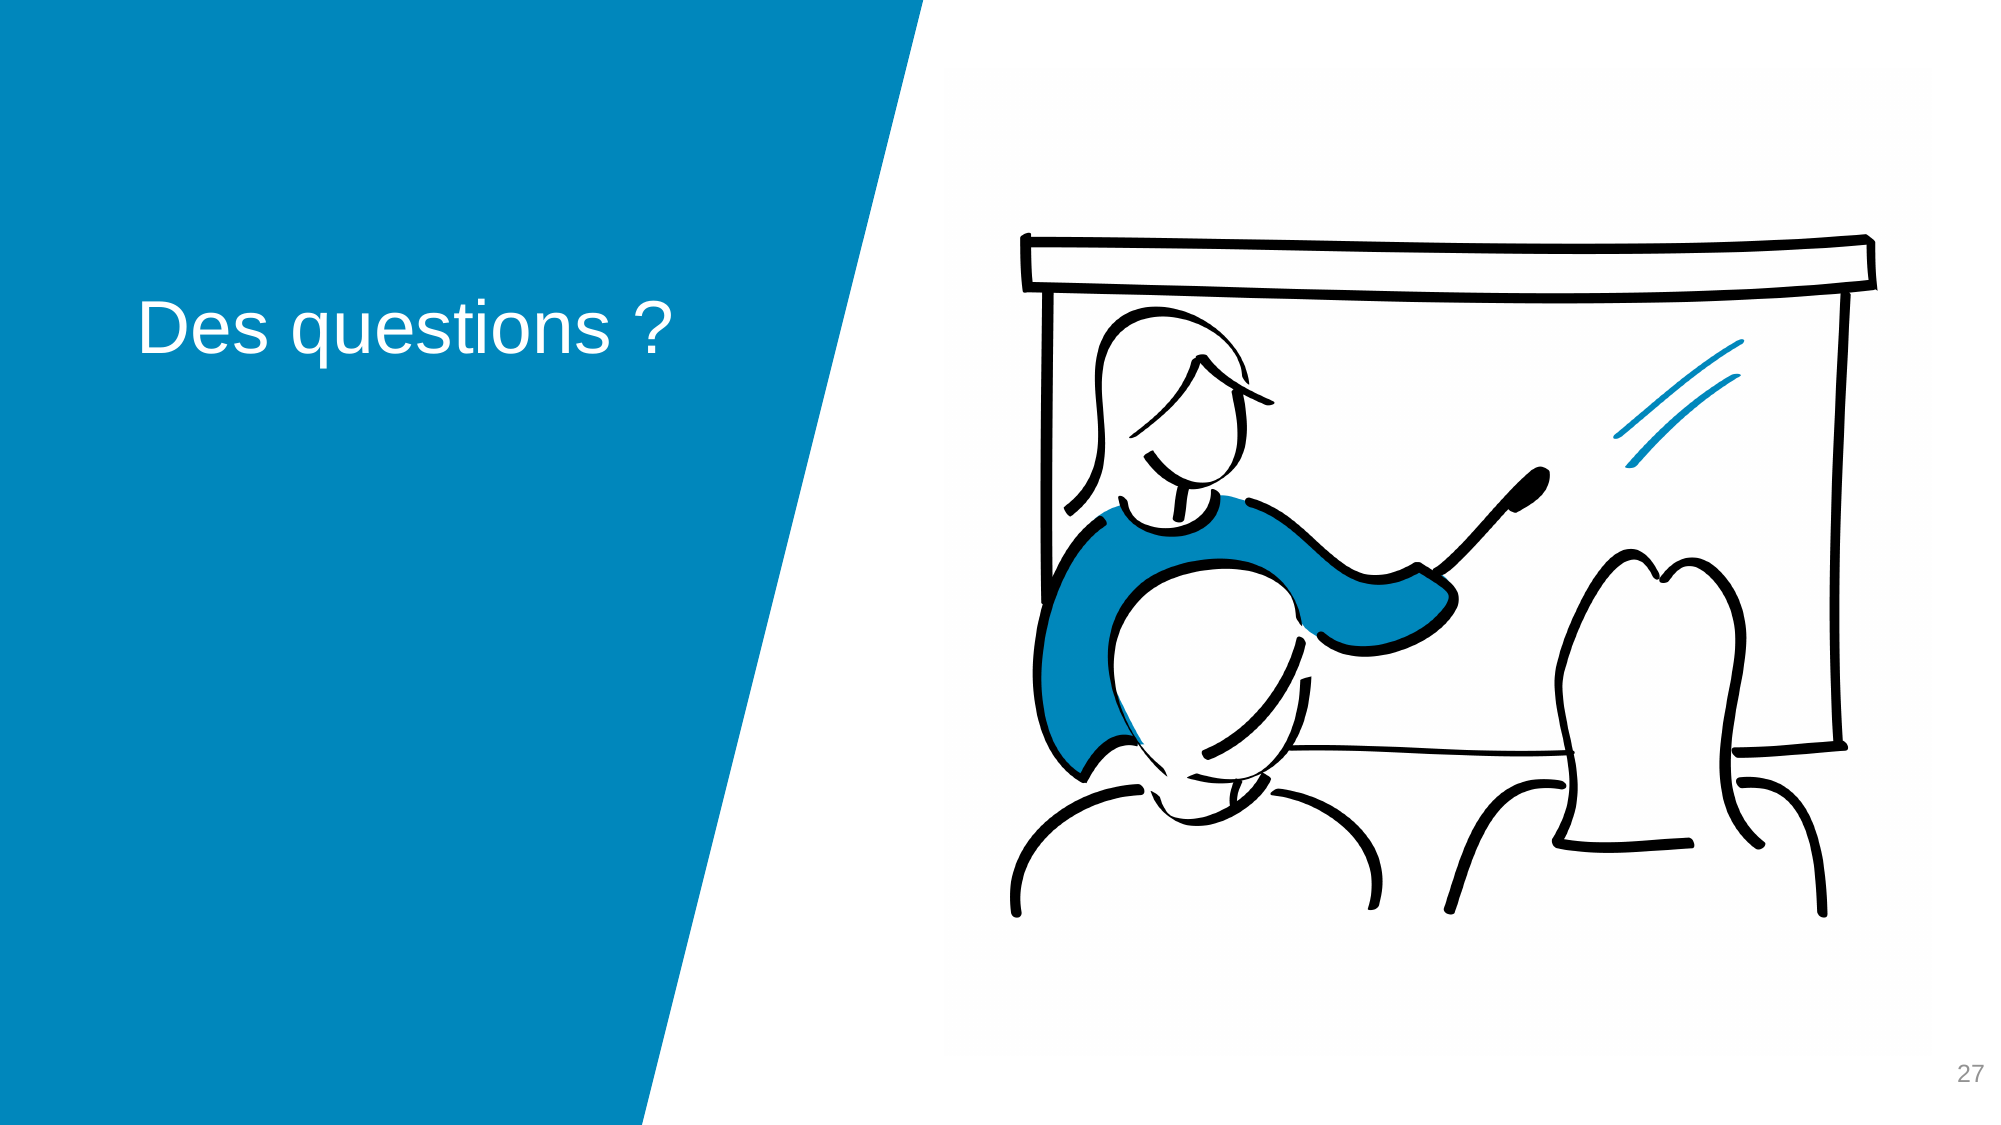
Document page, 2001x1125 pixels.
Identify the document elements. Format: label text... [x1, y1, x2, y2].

picture [944, 68, 1932, 1056]
slide_number 27 [1550, 1042, 2000, 1103]
title Des questions ? [136, 0, 775, 371]
